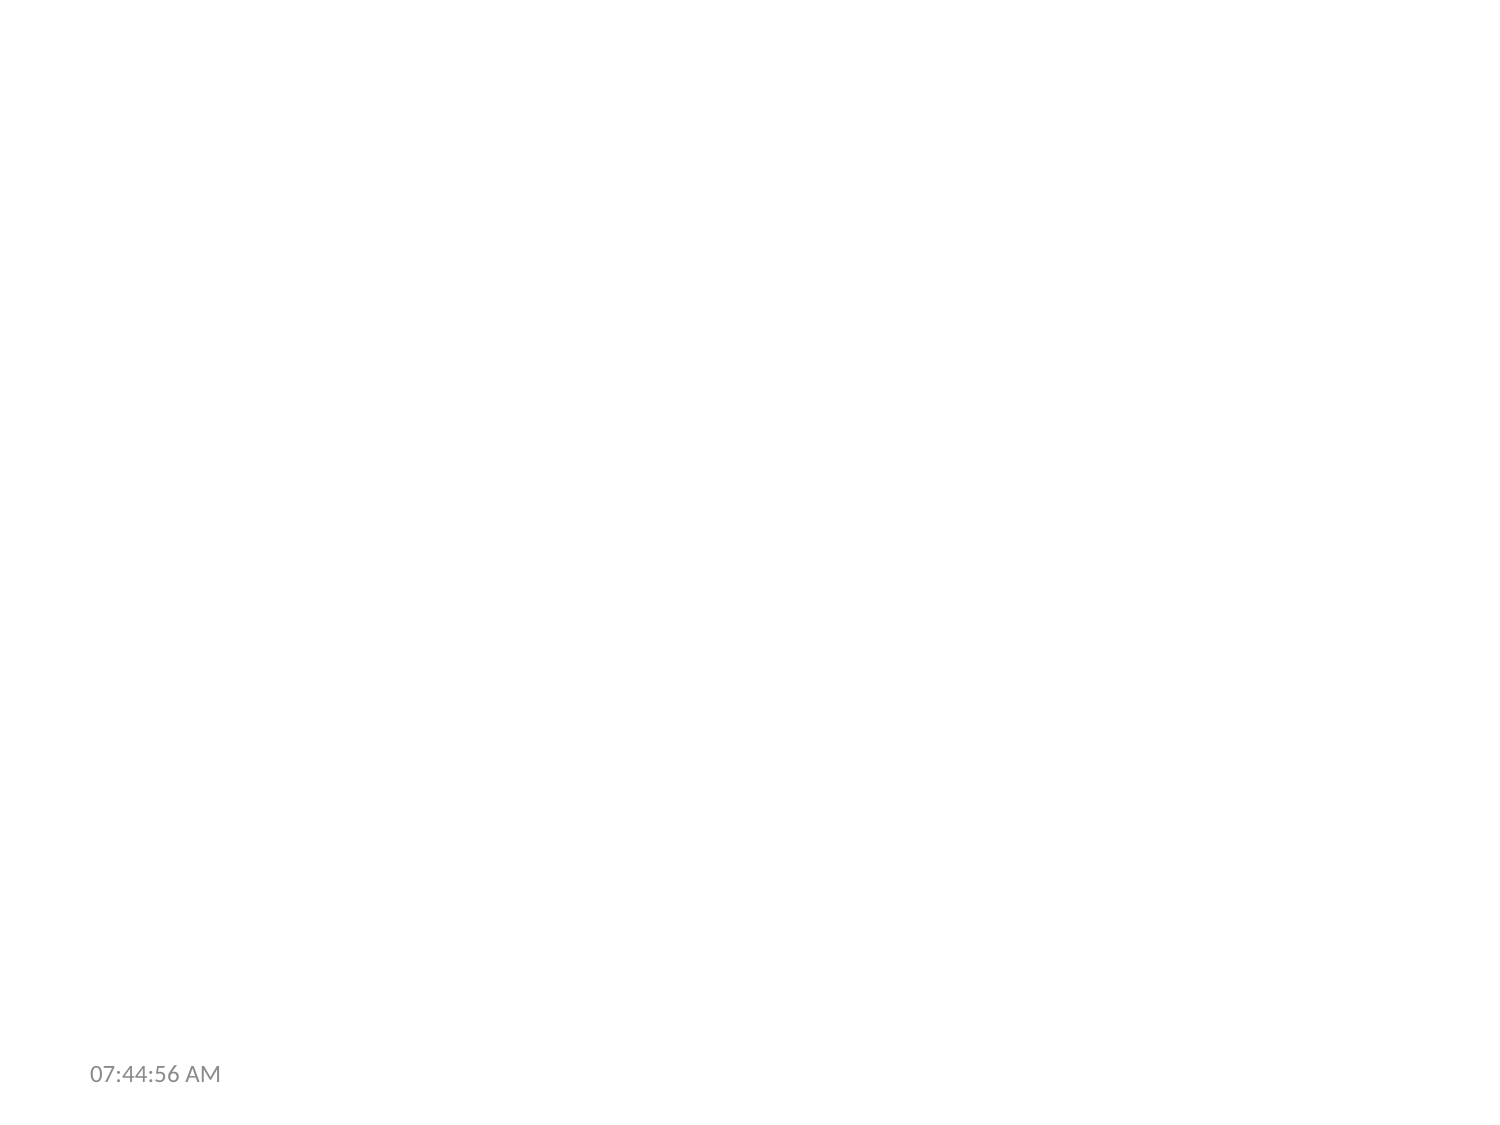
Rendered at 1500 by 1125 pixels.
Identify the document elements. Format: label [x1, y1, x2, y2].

slide_number [75, 1042, 425, 1103]
